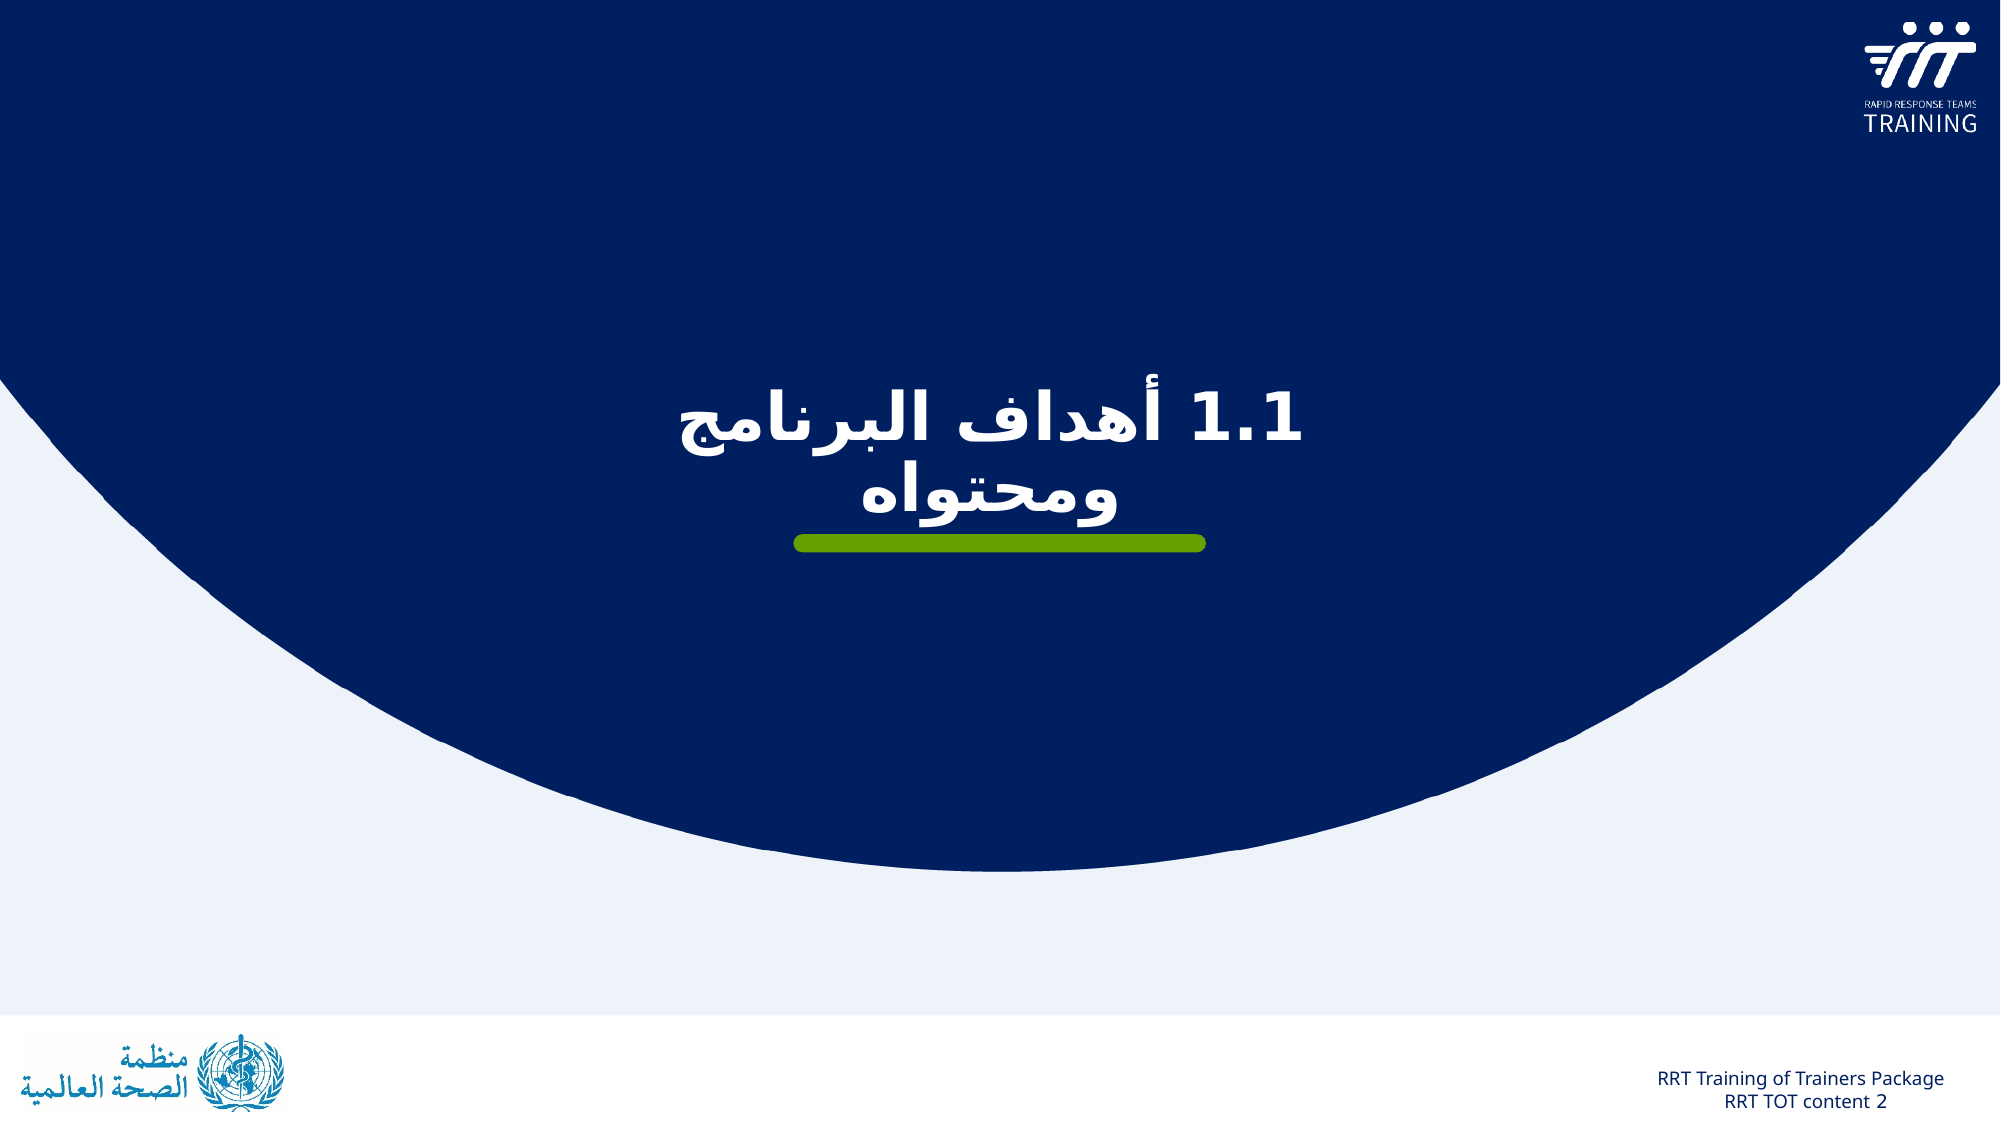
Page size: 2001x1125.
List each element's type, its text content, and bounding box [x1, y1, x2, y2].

picture [21, 1034, 284, 1112]
picture [0, 0, 2001, 904]
list 1.1 أهداف البرنامج ومحتواه [593, 300, 1390, 609]
